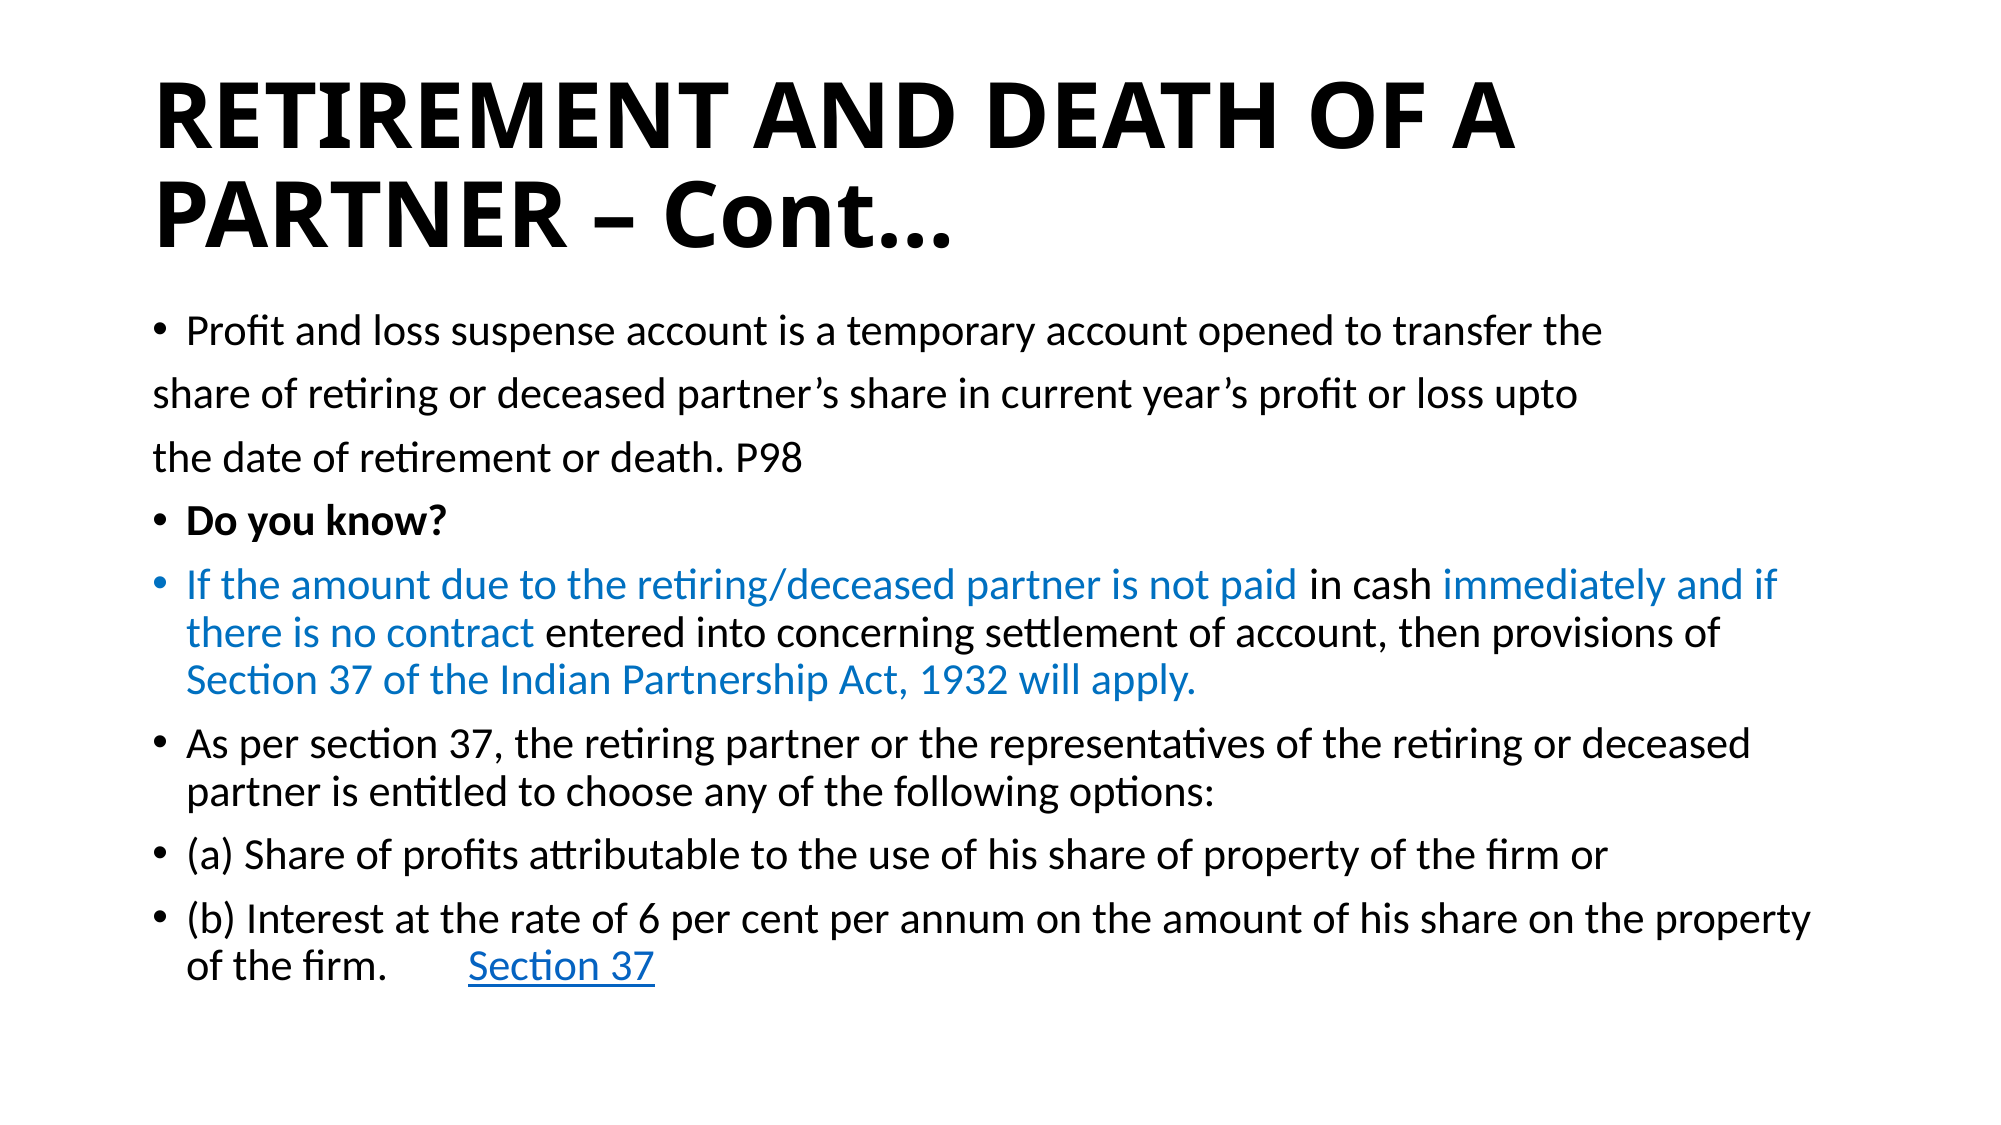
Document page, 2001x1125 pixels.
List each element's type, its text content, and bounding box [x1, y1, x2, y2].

title RETIREMENT AND DEATH OF A PARTNER – Cont… [137, 59, 1863, 278]
list Profit and loss suspense account is a temporary account opened to transfer the share of retiring or deceased partner’s share in current year’s profit or loss upto the date of retirement or death. P98 Do you know? If the amount due to the retiring/deceased partner is not paid in cash immediately and if there is no contract entered into concerning settlement of account, then provisions of Section 37 of the Indian Partnership Act, 1932 will apply. As per section 37, the retiring partner or the representatives of the retiring or deceased partner is entitled to choose any of the following options: (a) Share of profits attributable to the use of his share of property of the firm or (b) Interest at the rate of 6 per cent per annum on the amount of his share on the property of the firm. Section 37 [137, 299, 1863, 1014]
